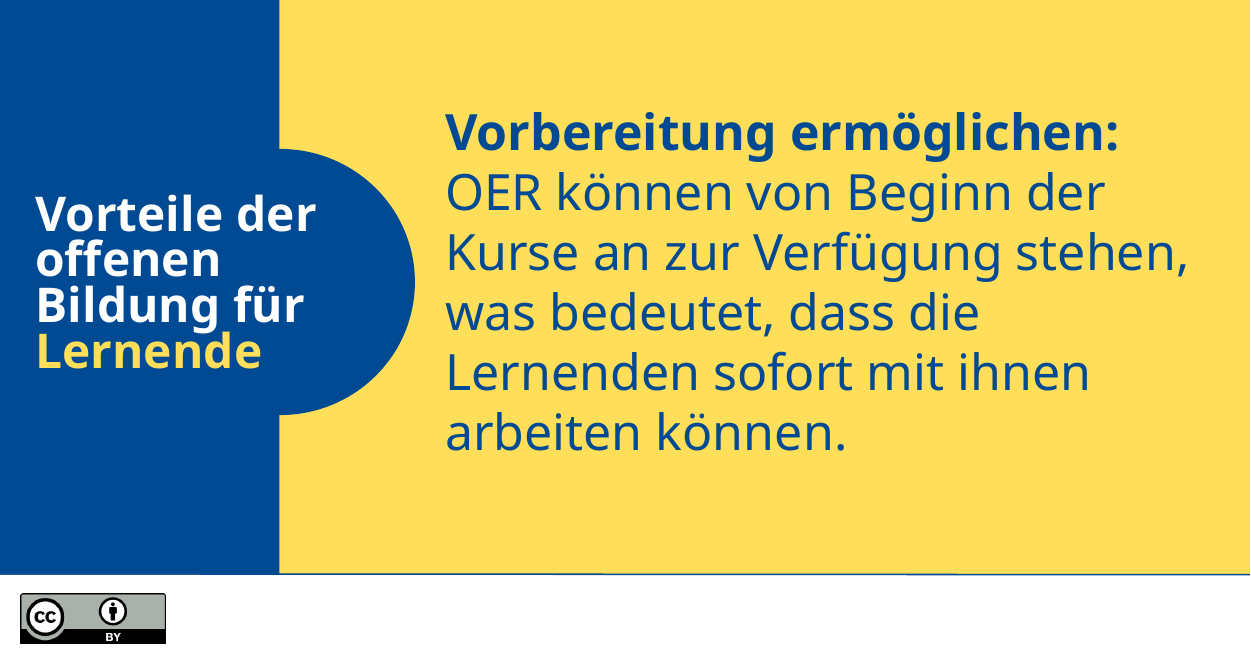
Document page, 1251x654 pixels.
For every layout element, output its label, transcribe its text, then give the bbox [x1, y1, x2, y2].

text_box [0, 0, 280, 573]
text_box [195, 148, 415, 389]
text_box Vorbereitung ermöglichen: OER können von Beginn der Kurse an zur Verfügung stehen, was bedeutet, dass die Lernenden sofort mit ihnen arbeiten können. [430, 85, 1244, 476]
text_box Vorteile der offenen Bildung für Lernende [20, 179, 361, 393]
text_box [206, 393, 355, 416]
text_box [0, 582, 1250, 654]
picture [20, 592, 166, 645]
